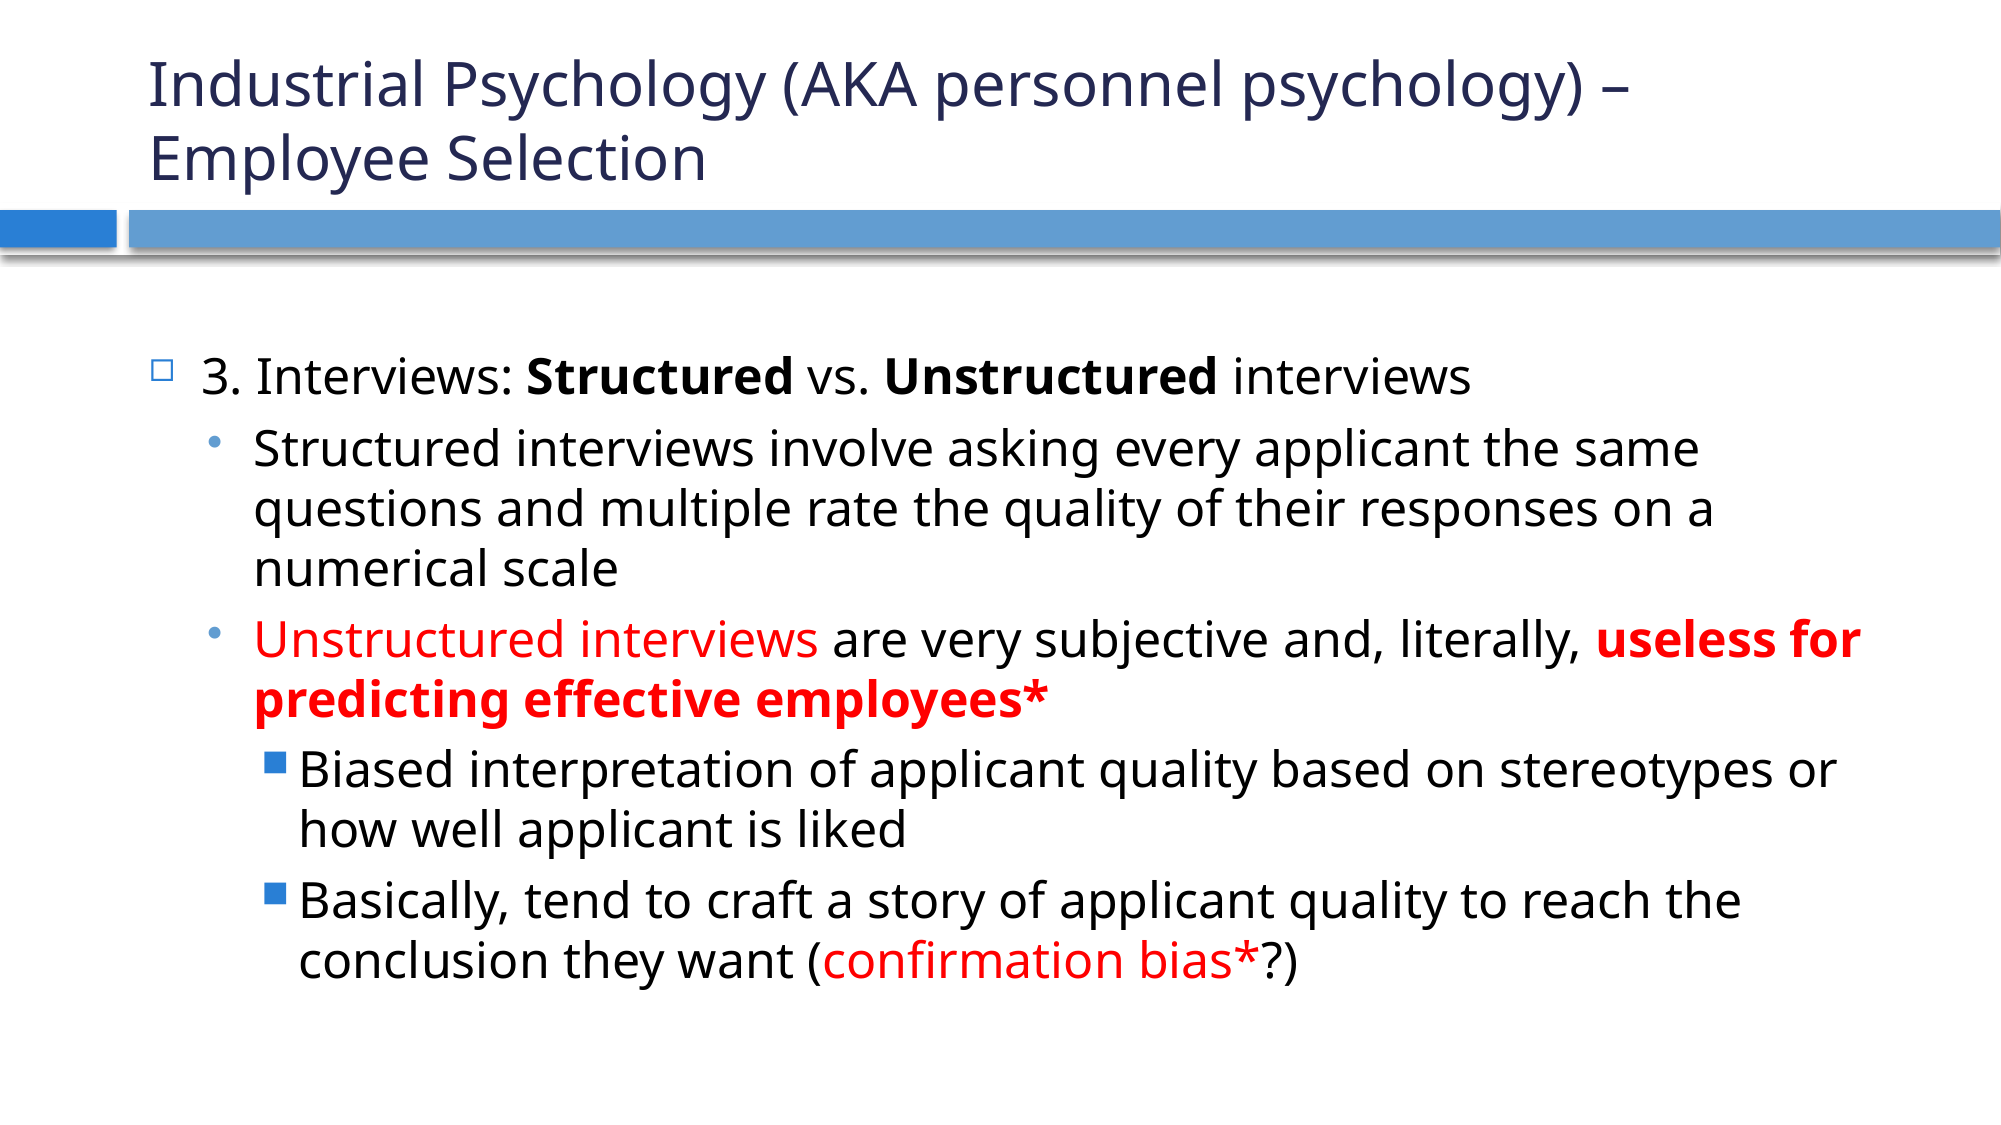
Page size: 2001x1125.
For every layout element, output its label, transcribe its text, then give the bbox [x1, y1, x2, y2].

title Industrial Psychology (AKA personnel psychology) – Employee Selection [133, 37, 1918, 200]
list 3. Interviews: Structured vs. Unstructured interviews Structured interviews involve asking every applicant the same questions and multiple rate the quality of their responses on a numerical scale Unstructured interviews are very subjective and, literally, useless for predicting effective employees* Biased interpretation of applicant quality based on stereotypes or how well applicant is liked Basically, tend to craft a story of applicant quality to reach the conclusion they want (confirmation bias*?) [133, 262, 1918, 1058]
